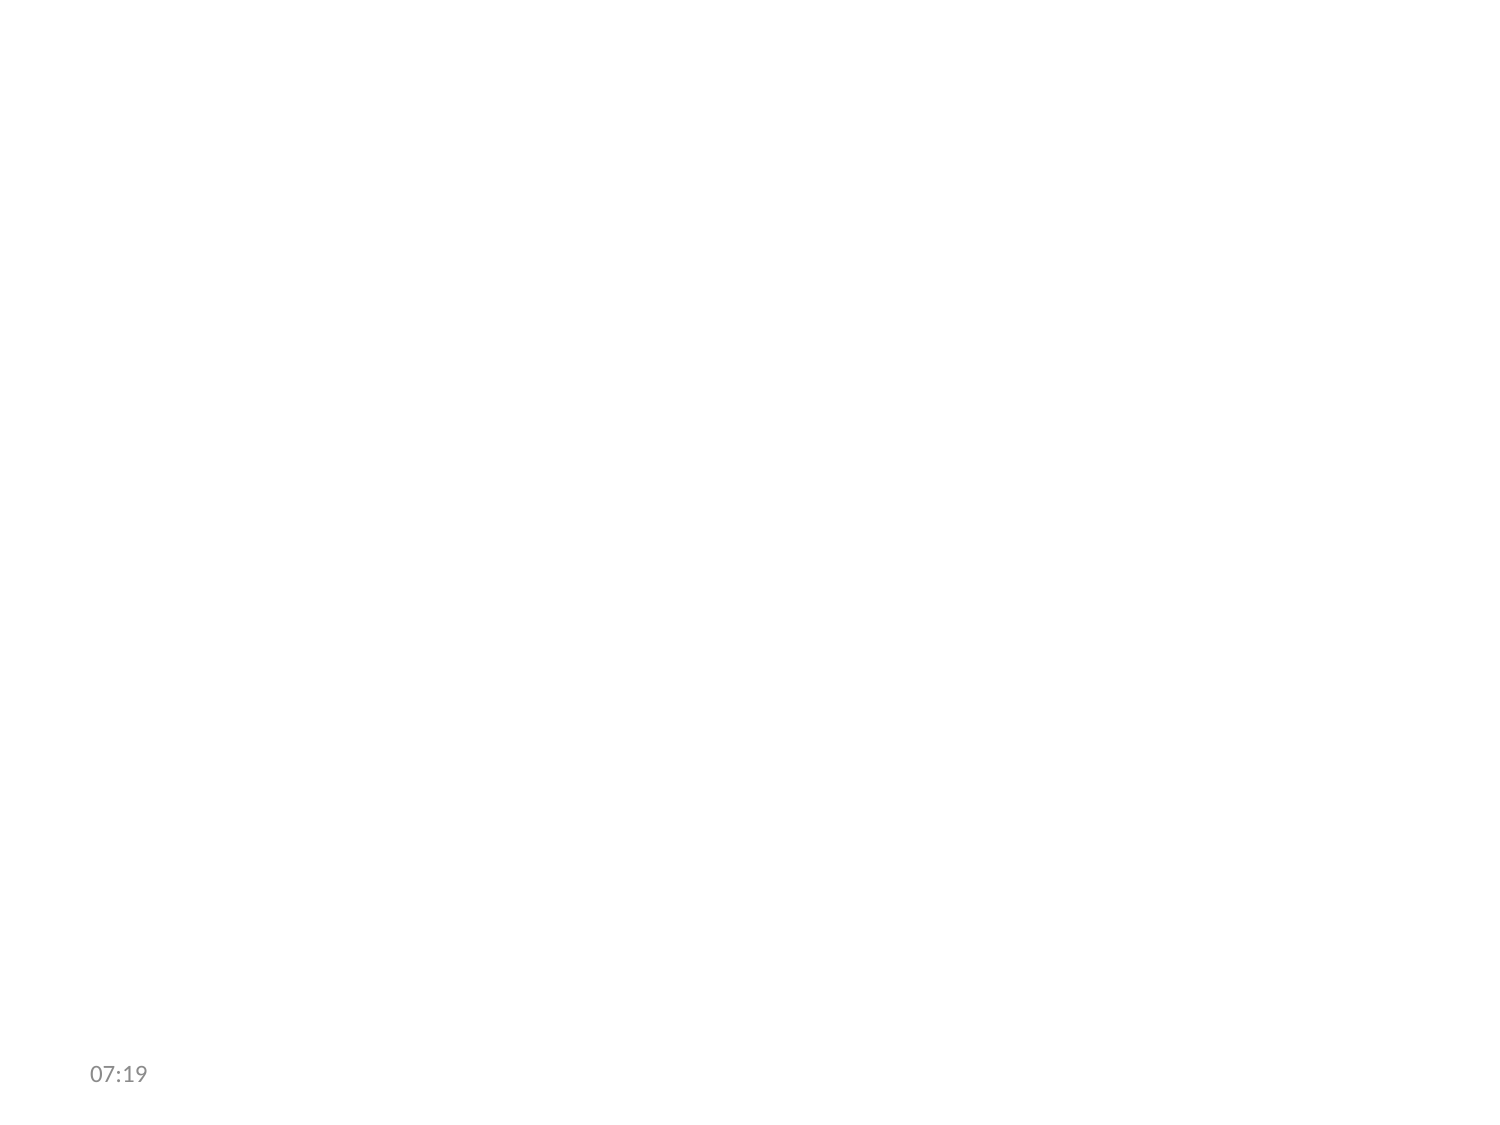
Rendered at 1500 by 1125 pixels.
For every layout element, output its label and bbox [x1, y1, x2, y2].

slide_number [75, 1042, 425, 1103]
